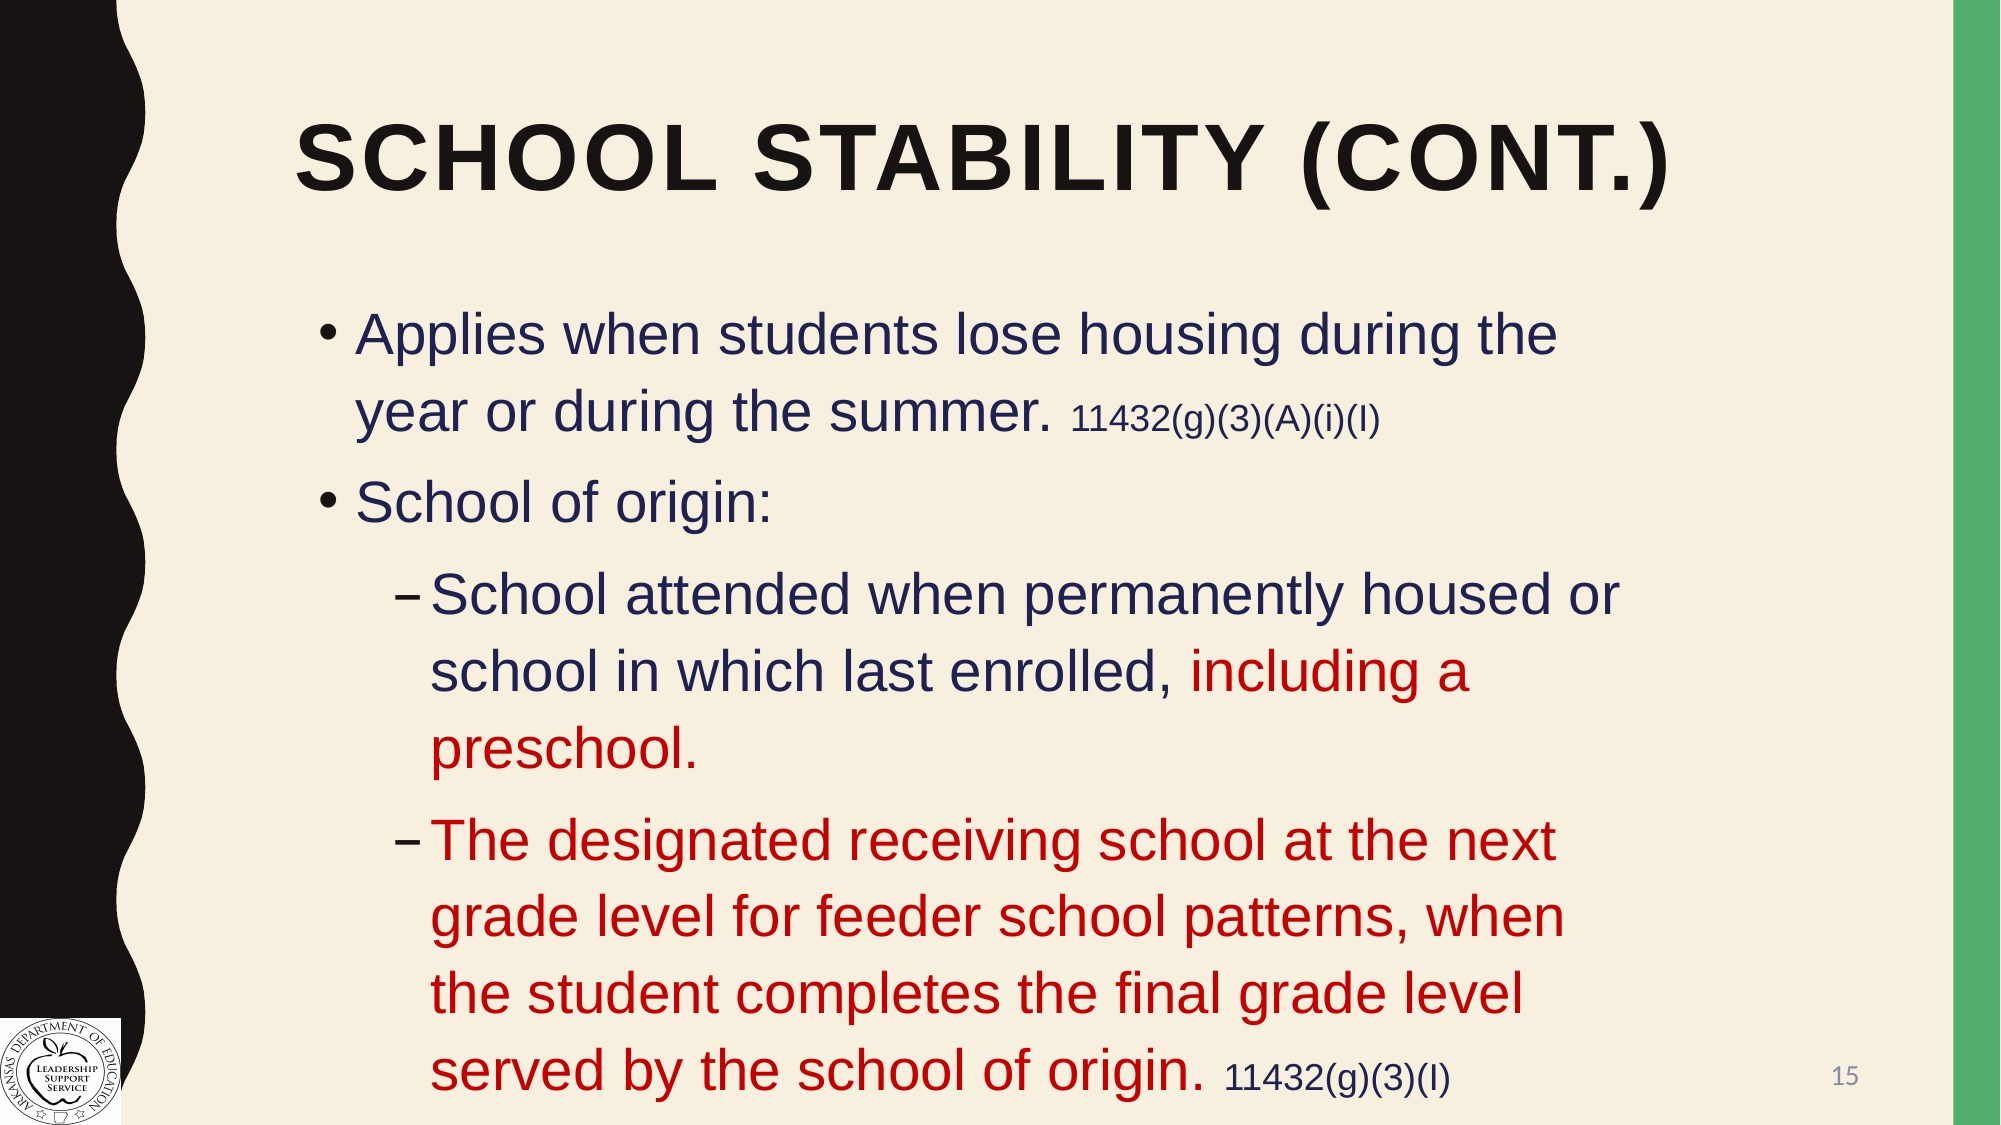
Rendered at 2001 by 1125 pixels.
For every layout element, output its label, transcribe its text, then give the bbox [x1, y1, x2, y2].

title School Stability (cont.) [279, 101, 1766, 242]
picture [0, 1018, 121, 1125]
list Applies when students lose housing during the year or during the summer. 11432(g)(3)(A)(i)(I) School of origin: School attended when permanently housed or school in which last enrolled, including a preschool. The designated receiving school at the next grade level for feeder school patterns, when the student completes the final grade level served by the school of origin. 11432(g)(3)(I) [303, 281, 1677, 1075]
slide_number 15 [1412, 1045, 1875, 1103]
